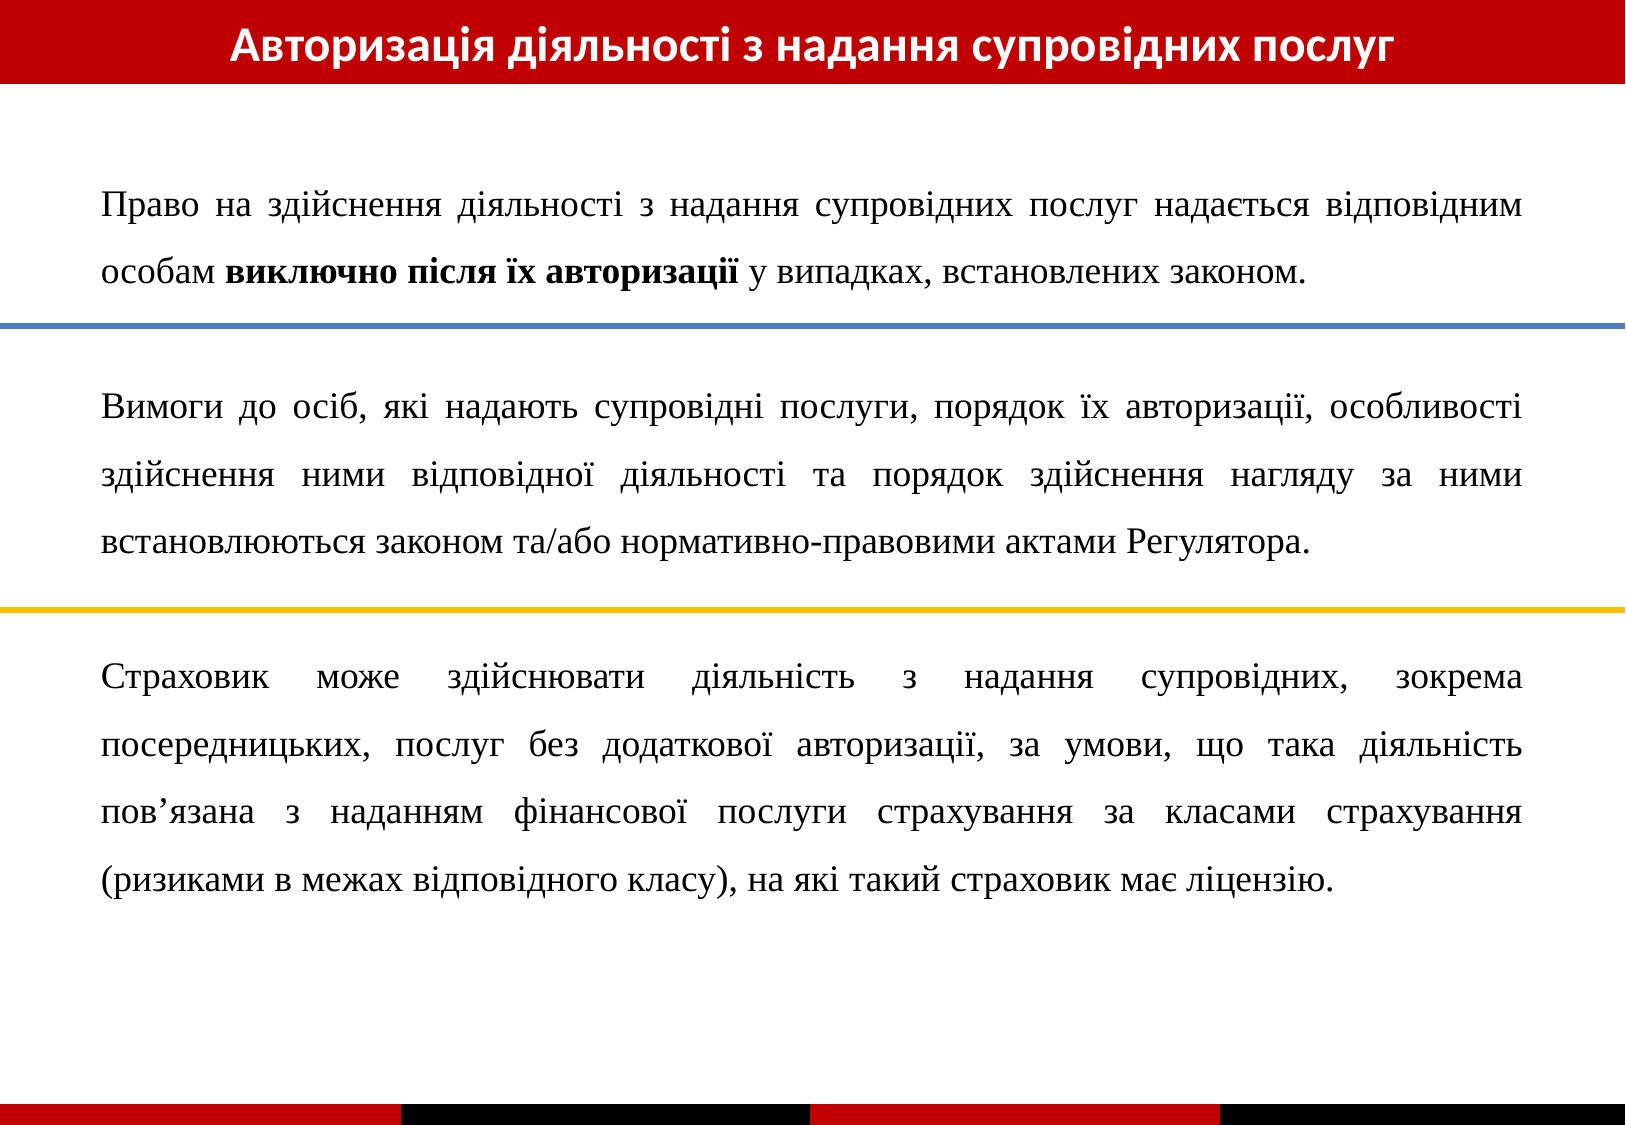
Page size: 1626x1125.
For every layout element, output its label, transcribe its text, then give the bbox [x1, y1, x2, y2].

text_box [401, 1104, 810, 1125]
text_box Право на здійснення діяльності з надання супровідних послуг надається відповідним особам виключно після їх авторизації у випадках, встановлених законом. Вимоги до осіб, які надають супровідні послуги, порядок їх авторизації, особливості здійснення ними відповідної діяльності та порядок здійснення нагляду за ними встановлюються законом та/або нормативно-правовими актами Регулятора. Страховик може здійснювати діяльність з надання супровідних, зокрема посередницьких, послуг без додаткової авторизації, за умови, що така діяльність пов’язана з наданням фінансової послуги страхування за класами страхування (ризиками в межах відповідного класу), на які такий страховик має ліцензію. [86, 149, 1539, 323]
text_box [1220, 1104, 1625, 1125]
text_box [810, 1104, 1220, 1125]
text_box Право на здійснення діяльності з надання супровідних послуг надається відповідним особам виключно після їх авторизації у випадках, встановлених законом. Вимоги до осіб, які надають супровідні послуги, порядок їх авторизації, особливості здійснення ними відповідної діяльності та порядок здійснення нагляду за ними встановлюються законом та/або нормативно-правовими актами Регулятора. Страховик може здійснювати діяльність з надання супровідних, зокрема посередницьких, послуг без додаткової авторизації, за умови, що така діяльність пов’язана з наданням фінансової послуги страхування за класами страхування (ризиками в межах відповідного класу), на які такий страховик має ліцензію. [86, 338, 1539, 607]
text_box Право на здійснення діяльності з надання супровідних послуг надається відповідним особам виключно після їх авторизації у випадках, встановлених законом. Вимоги до осіб, які надають супровідні послуги, порядок їх авторизації, особливості здійснення ними відповідної діяльності та порядок здійснення нагляду за ними встановлюються законом та/або нормативно-правовими актами Регулятора. Страховик може здійснювати діяльність з надання супровідних, зокрема посередницьких, послуг без додаткової авторизації, за умови, що така діяльність пов’язана з наданням фінансової послуги страхування за класами страхування (ризиками в межах відповідного класу), на які такий страховик має ліцензію. [86, 621, 1539, 907]
text_box [0, 1104, 401, 1125]
text_box Авторизація діяльності з надання супровідних послуг [0, 0, 1625, 84]
